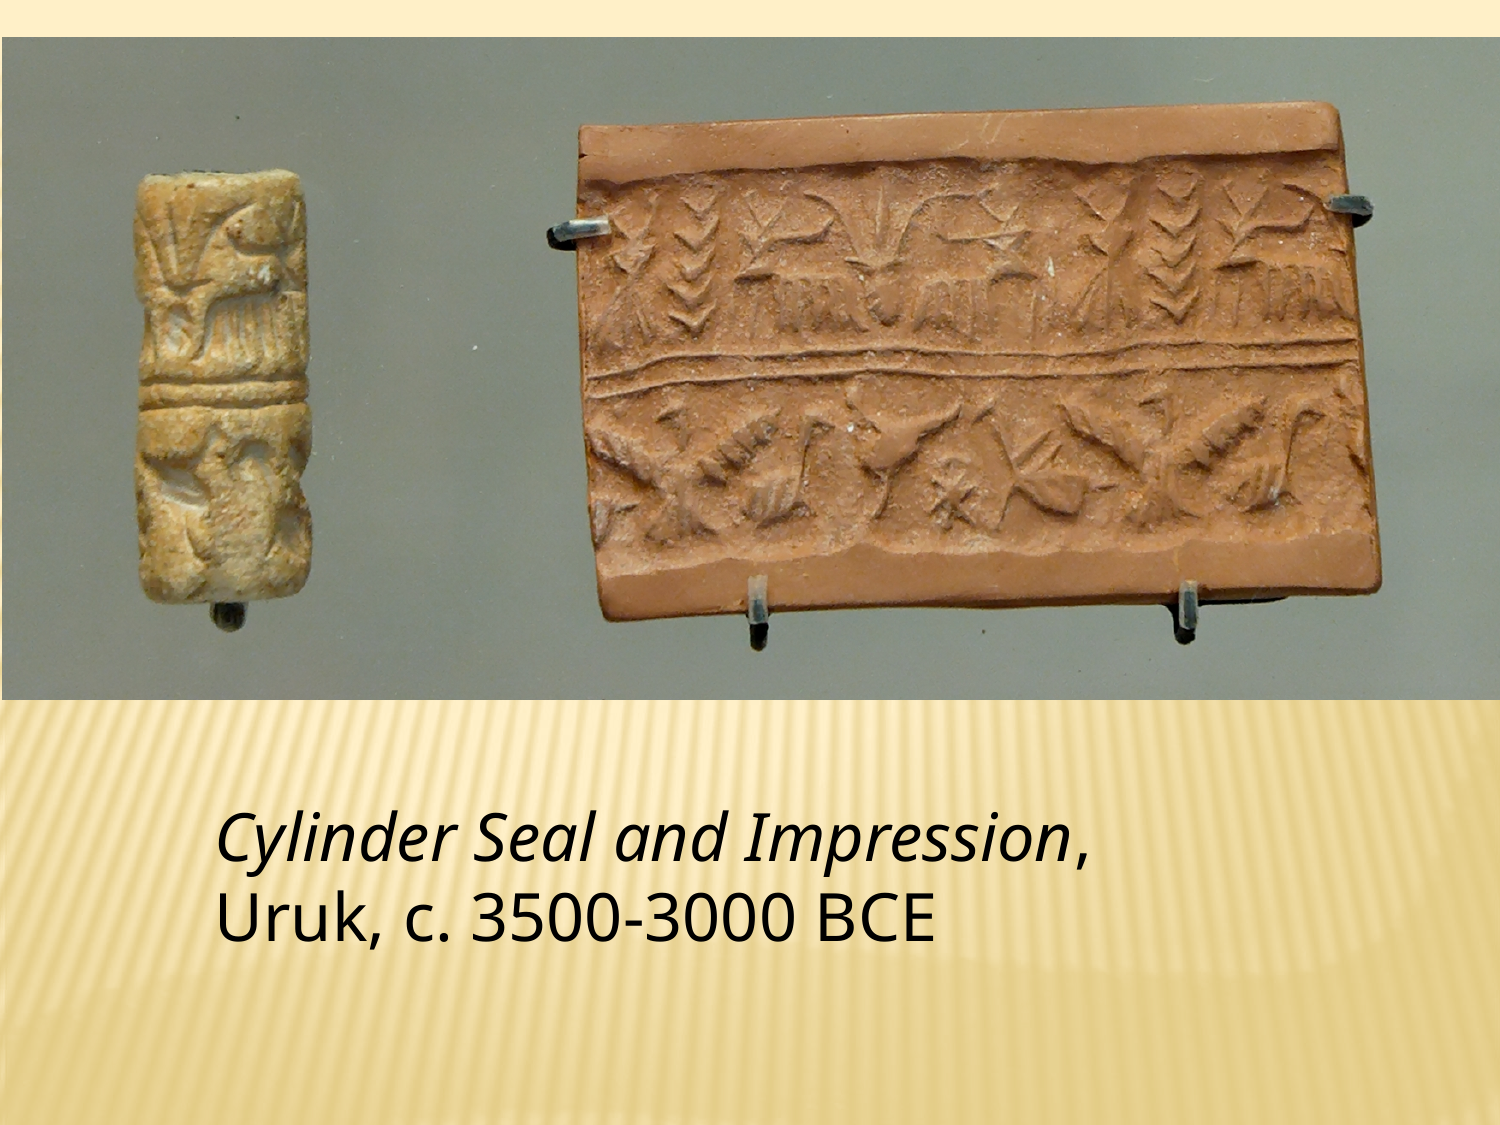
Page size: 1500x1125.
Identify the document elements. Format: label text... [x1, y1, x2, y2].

picture [1, 37, 1500, 701]
text_box Cylinder Seal and Impression, Uruk, c. 3500-3000 BCE [200, 787, 1300, 963]
